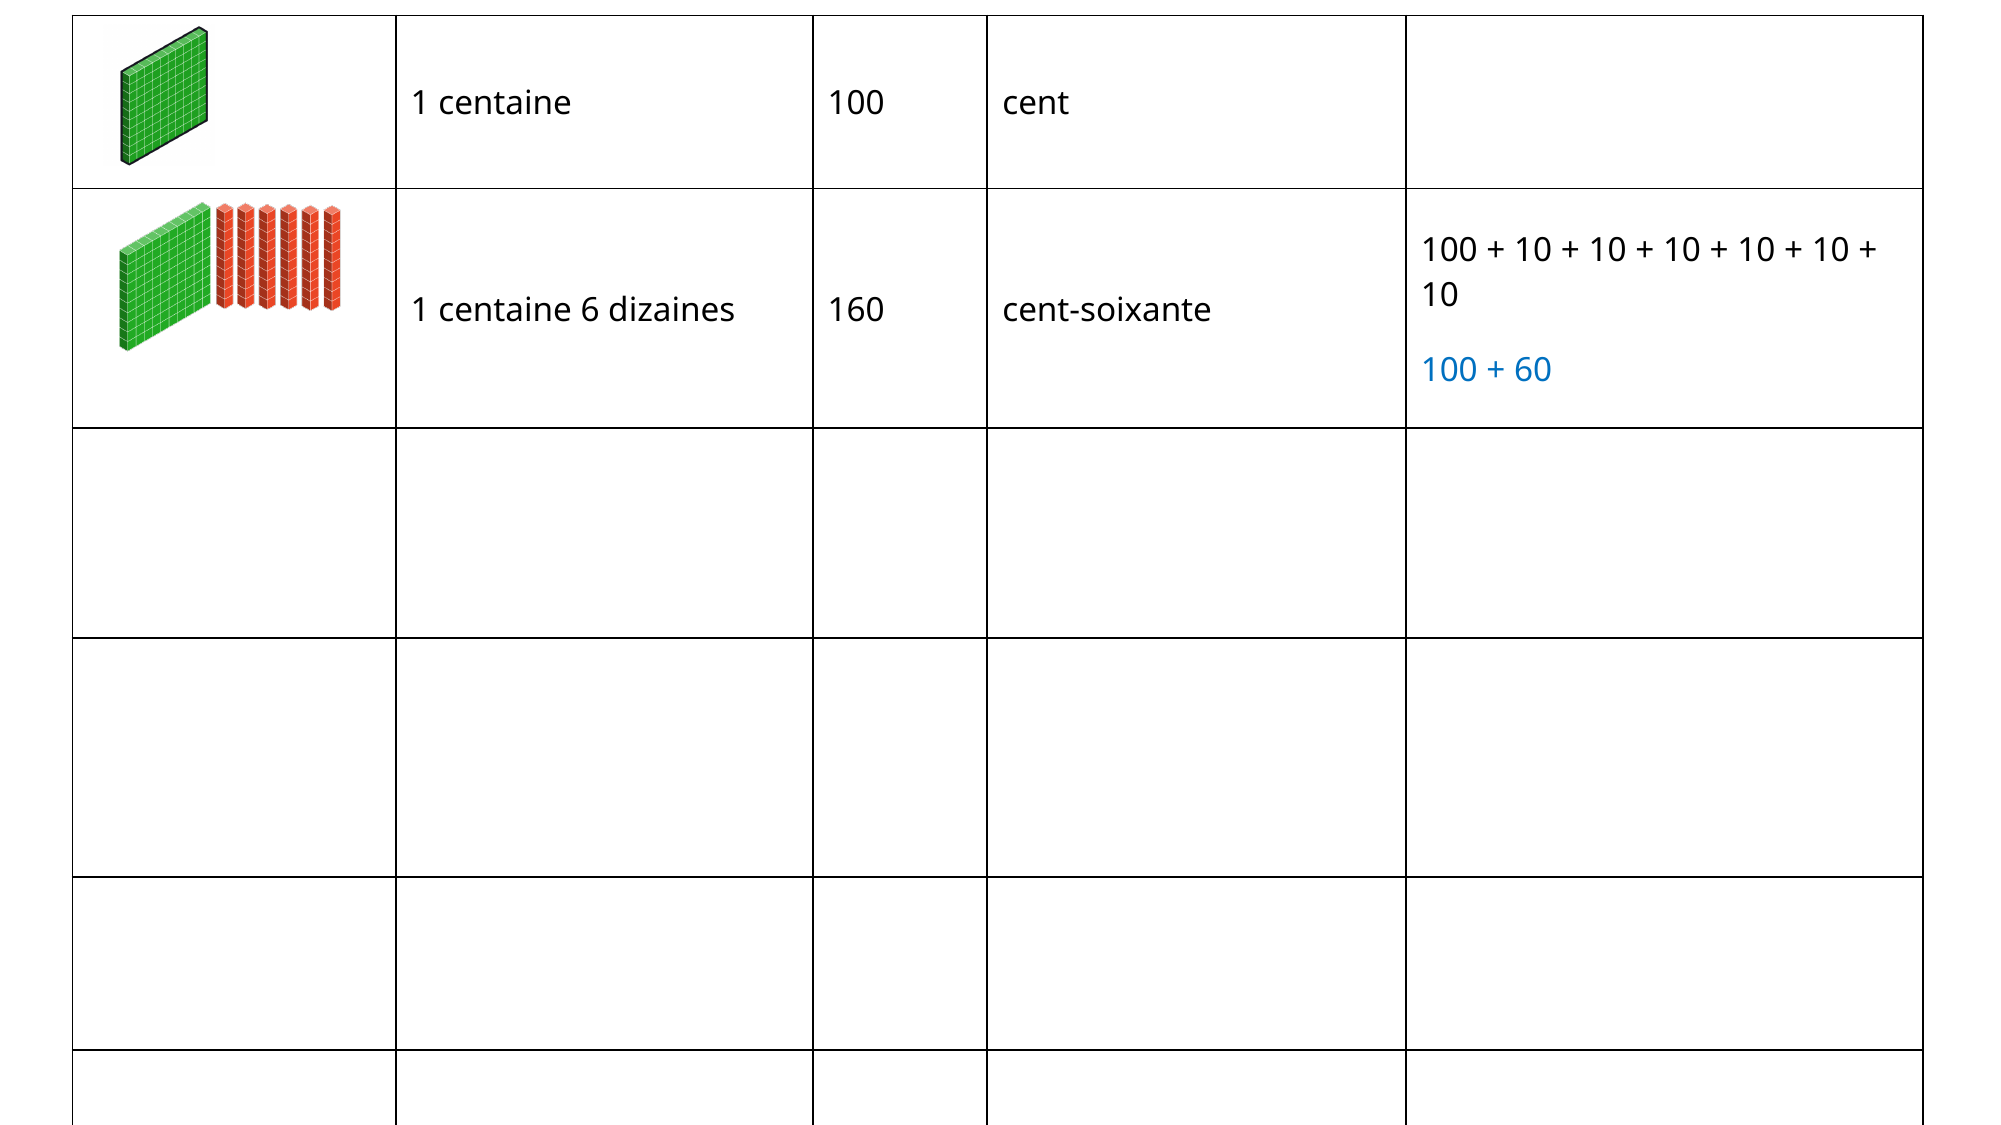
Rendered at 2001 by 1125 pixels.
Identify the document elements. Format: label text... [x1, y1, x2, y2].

table_cell [988, 878, 1405, 1049]
table_cell [73, 189, 395, 427]
table_cell [1407, 878, 1922, 1049]
table_cell [988, 1051, 1405, 1125]
table_header cent [988, 16, 1405, 188]
table_cell [814, 1051, 986, 1125]
table_cell [73, 639, 395, 876]
picture [99, 183, 360, 370]
table_cell [397, 429, 812, 637]
table_header [73, 16, 395, 188]
table_cell [73, 1051, 395, 1125]
table_cell 160 [814, 189, 986, 427]
picture [103, 24, 215, 167]
table_cell [814, 639, 986, 876]
table_cell [814, 429, 986, 637]
table_cell [397, 878, 812, 1049]
table_cell cent-soixante [988, 189, 1405, 427]
table_cell [814, 878, 986, 1049]
table_cell [988, 429, 1405, 637]
table_cell 1 centaine 6 dizaines [397, 189, 812, 427]
table_cell [1407, 639, 1922, 876]
table_cell [397, 639, 812, 876]
table_header [1407, 16, 1922, 188]
table_cell [1407, 429, 1922, 637]
table_header 100 [814, 16, 986, 188]
table_cell 100 + 10 + 10 + 10 + 10 + 10 + 10 100 + 60 [1407, 189, 1922, 427]
table_cell [73, 878, 395, 1049]
table_cell [988, 639, 1405, 876]
table_cell [1407, 1051, 1922, 1125]
table_cell [73, 429, 395, 637]
table_header 1 centaine [397, 16, 812, 188]
table_cell [397, 1051, 812, 1125]
